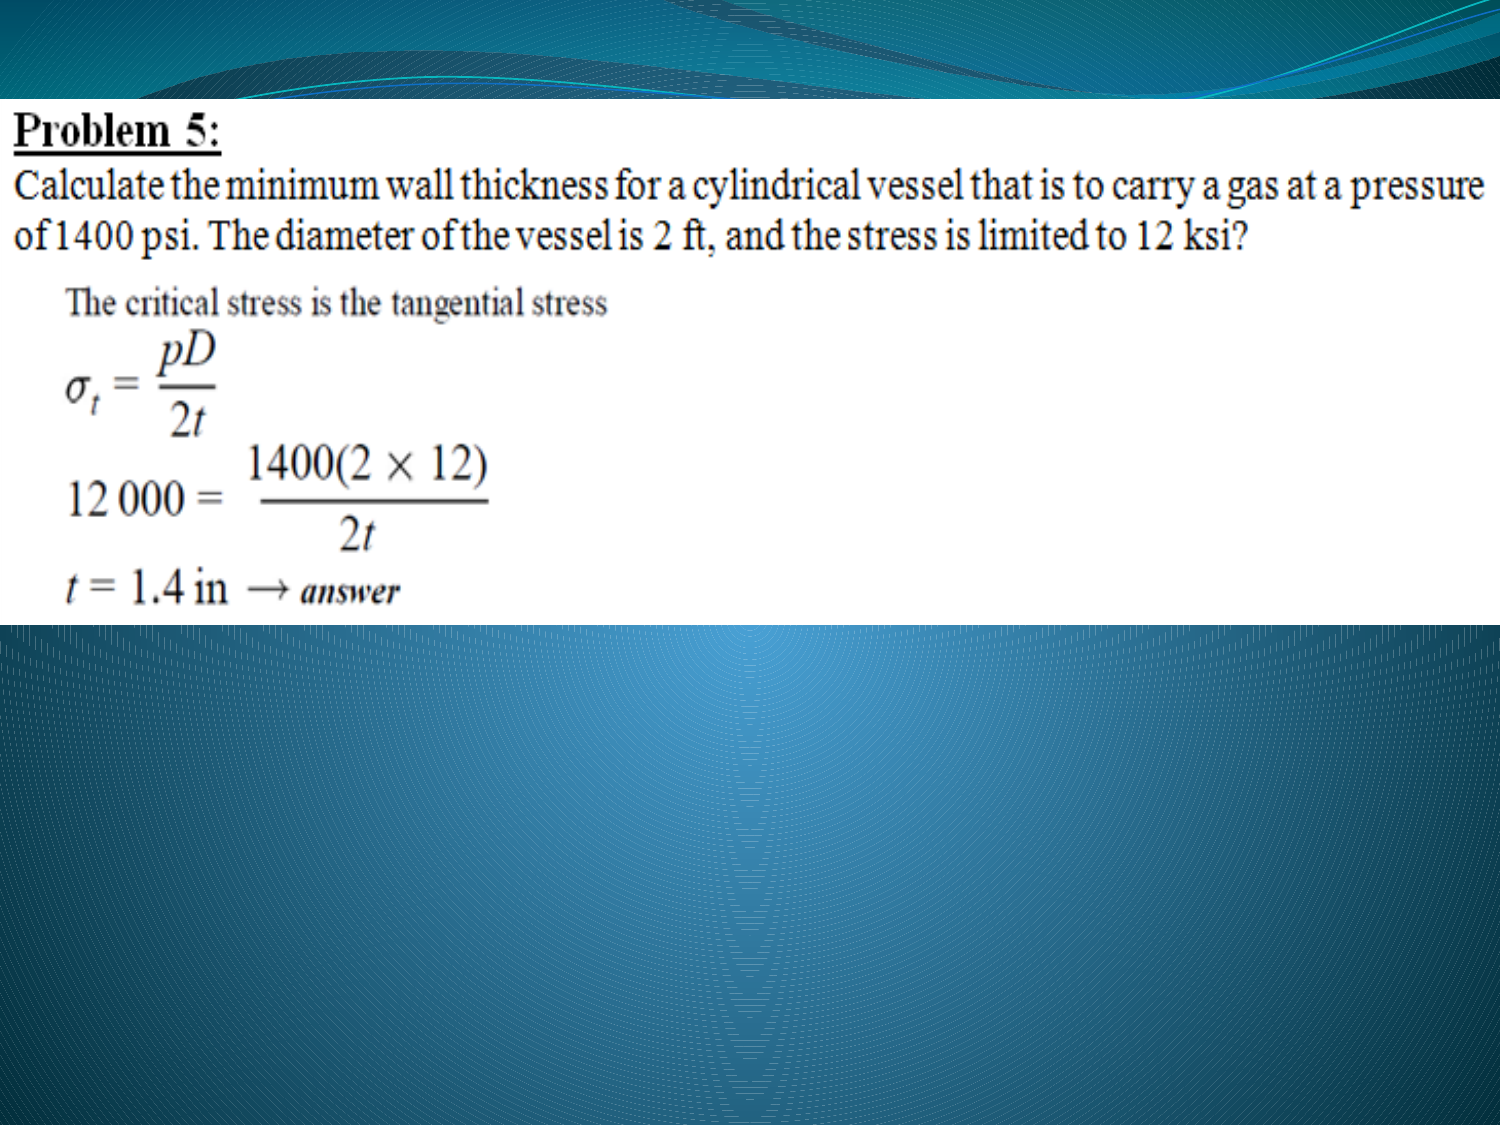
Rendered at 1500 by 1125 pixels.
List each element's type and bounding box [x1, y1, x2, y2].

picture [0, 99, 1500, 626]
